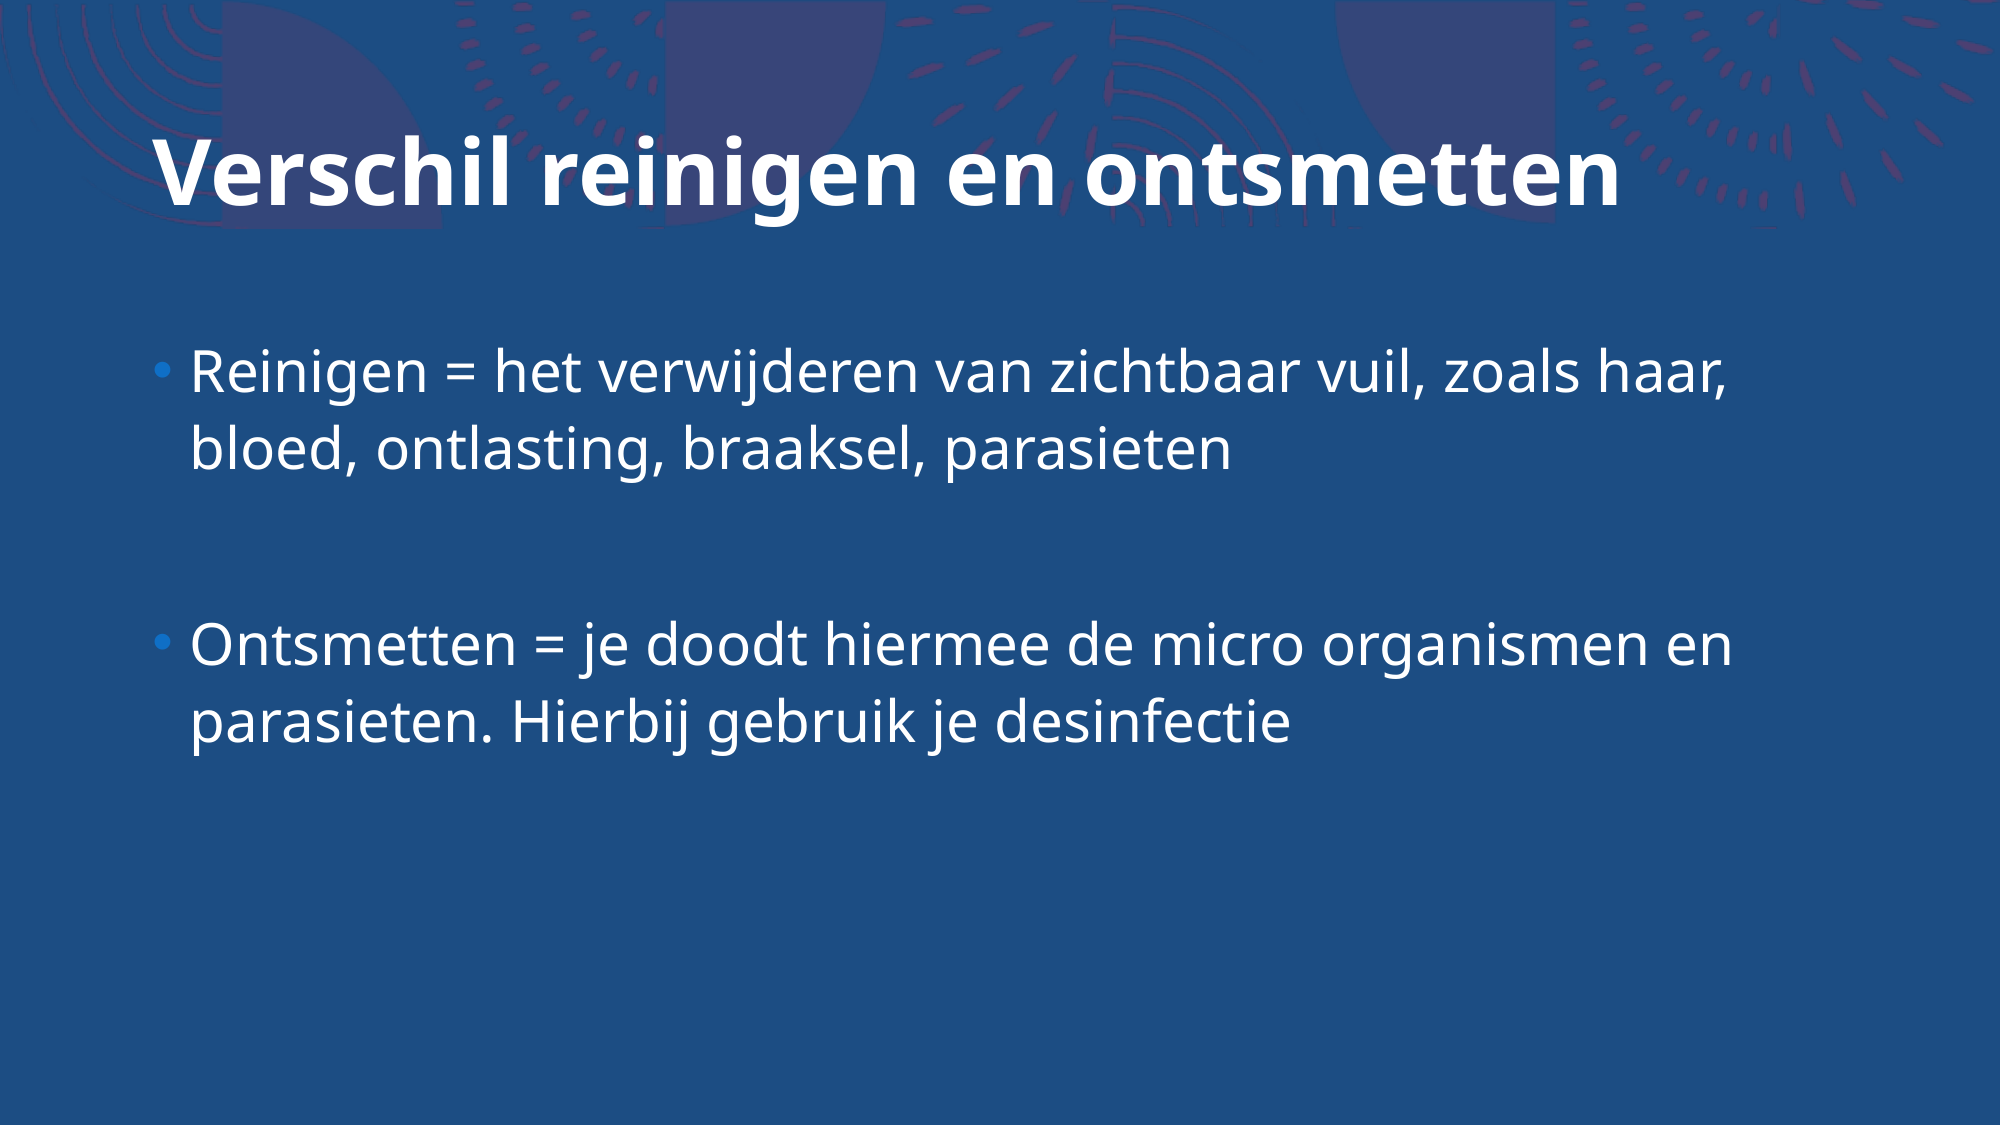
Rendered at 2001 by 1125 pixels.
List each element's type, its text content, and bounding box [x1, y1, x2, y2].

list Reinigen = het verwijderen van zichtbaar vuil, zoals haar, bloed, ontlasting, braaksel, parasieten Ontsmetten = je doodt hiermee de micro organismen en parasieten. Hierbij gebruik je desinfectie [137, 319, 1863, 1009]
title Verschil reinigen en ontsmetten [137, 60, 1863, 278]
